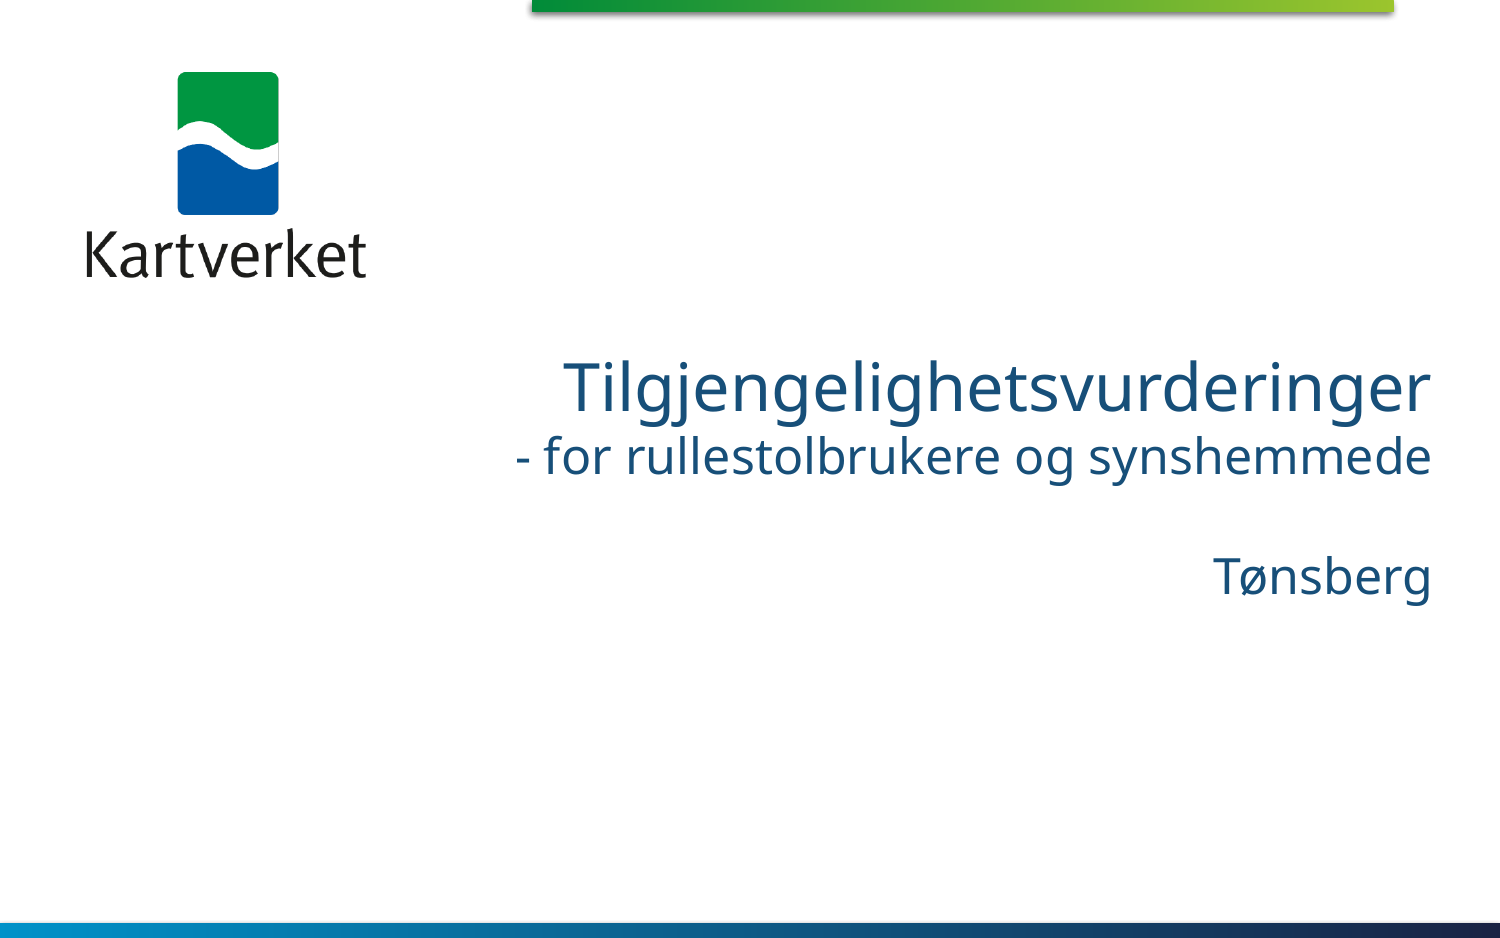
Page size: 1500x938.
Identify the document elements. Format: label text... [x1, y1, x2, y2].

text_box Tilgjengelighetsvurderinger - for rullestolbrukere og synshemmede Tønsberg [66, 337, 1449, 613]
